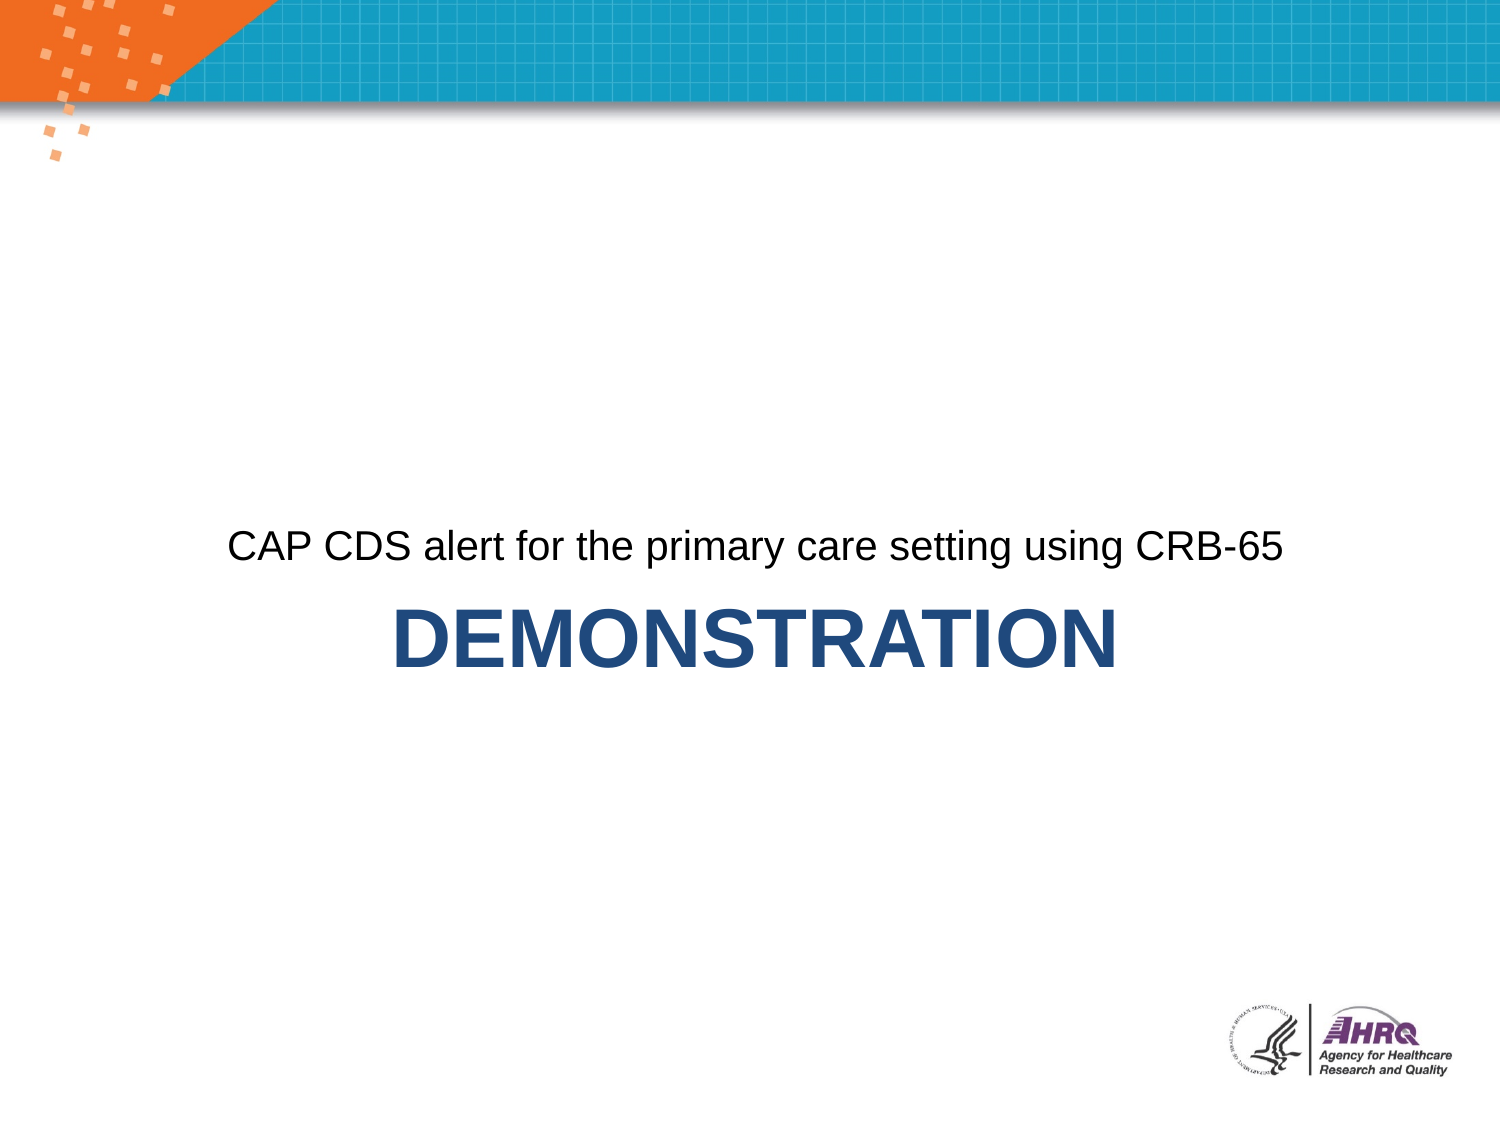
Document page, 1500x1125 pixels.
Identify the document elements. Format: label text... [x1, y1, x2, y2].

list CAP CDS alert for the primary care setting using CRB-65 [118, 330, 1394, 577]
picture [0, 0, 1500, 168]
title Demonstration [118, 577, 1394, 800]
picture [1224, 999, 1457, 1081]
